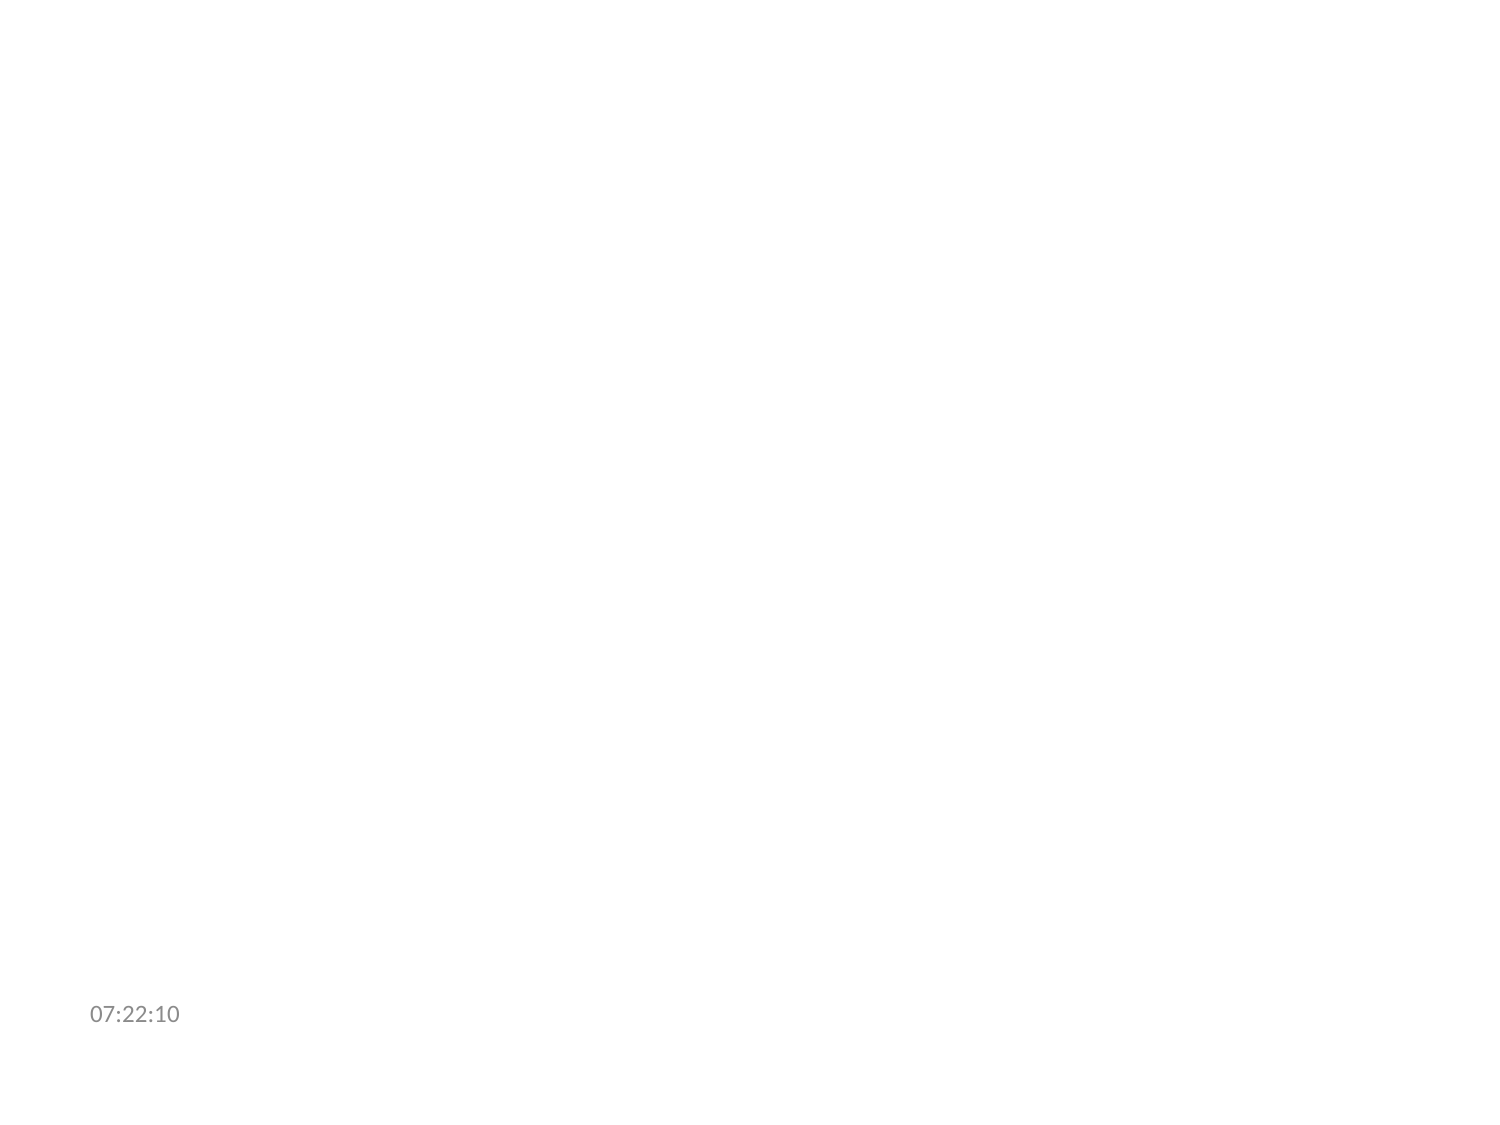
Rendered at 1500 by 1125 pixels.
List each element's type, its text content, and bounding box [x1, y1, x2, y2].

text_box 15:35:09 [75, 982, 425, 1043]
